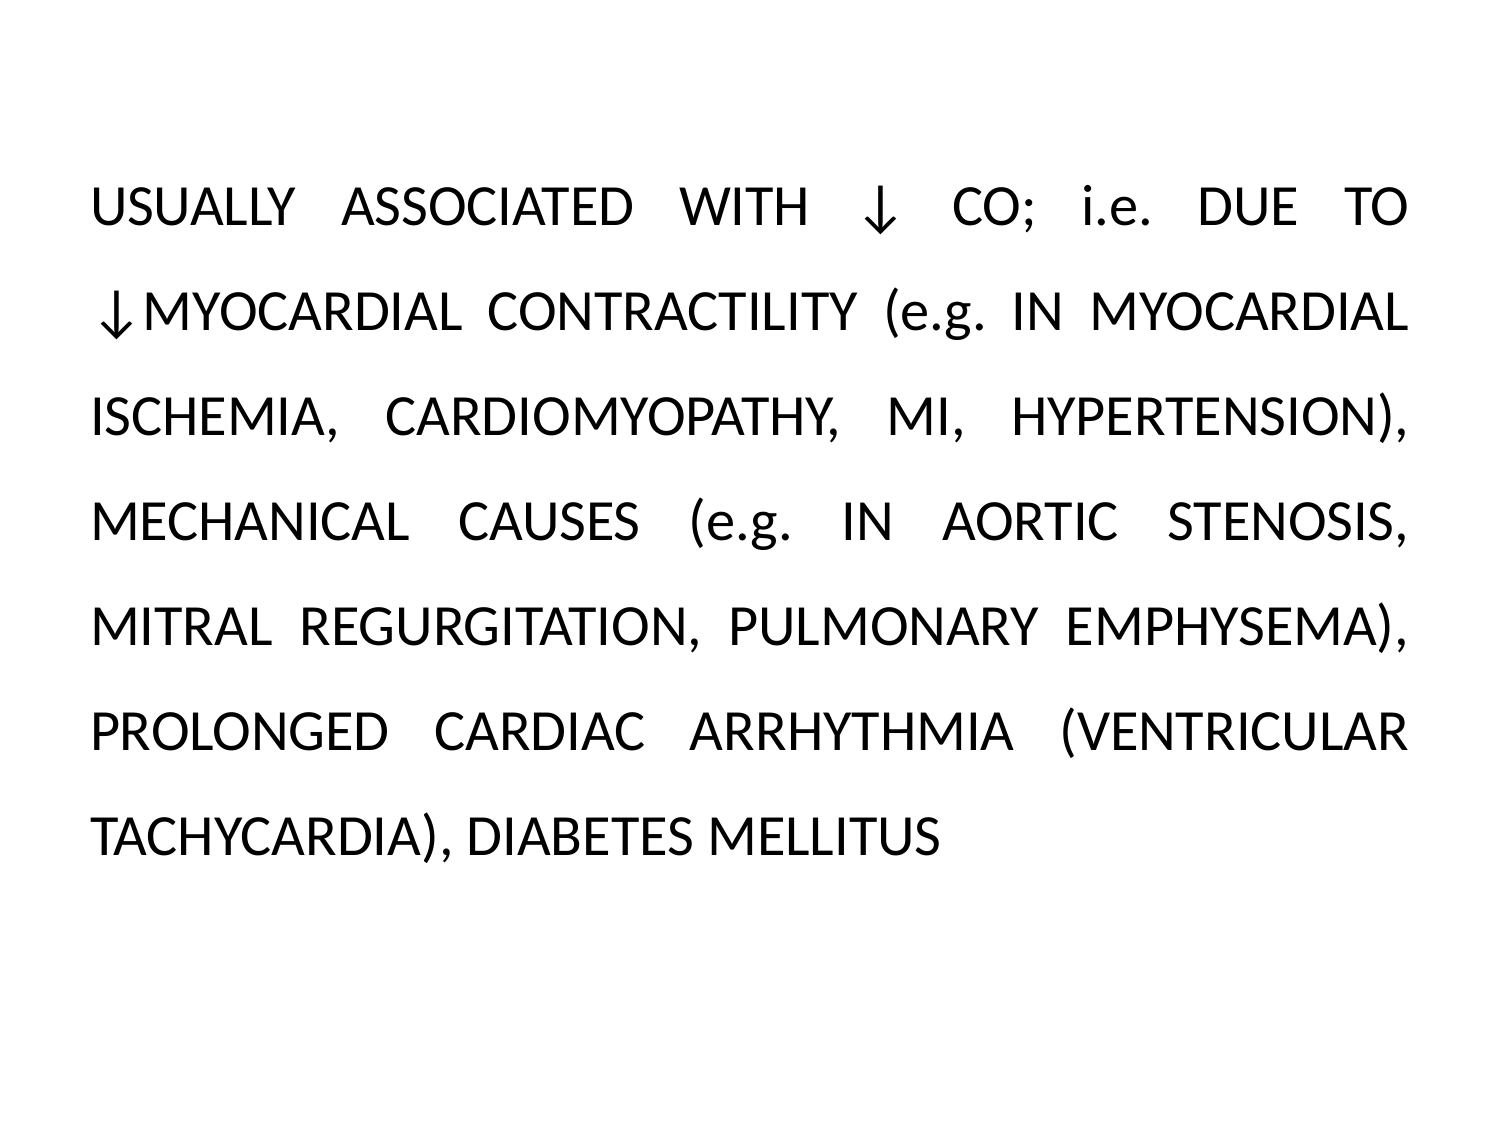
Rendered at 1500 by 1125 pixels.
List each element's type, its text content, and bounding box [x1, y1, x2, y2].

list USUALLY ASSOCIATED WITH ↓ CO; i.e. DUE TO ↓MYOCARDIAL CONTRACTILITY (e.g. IN MYOCARDIAL ISCHEMIA, CARDIOMYOPATHY, MI, HYPERTENSION), MECHANICAL CAUSES (e.g. IN AORTIC STENOSIS, MITRAL REGURGITATION, PULMONARY EMPHYSEMA), PROLONGED CARDIAC ARRHYTHMIA (VENTRICULAR TACHYCARDIA), DIABETES MELLITUS [75, 125, 1425, 938]
